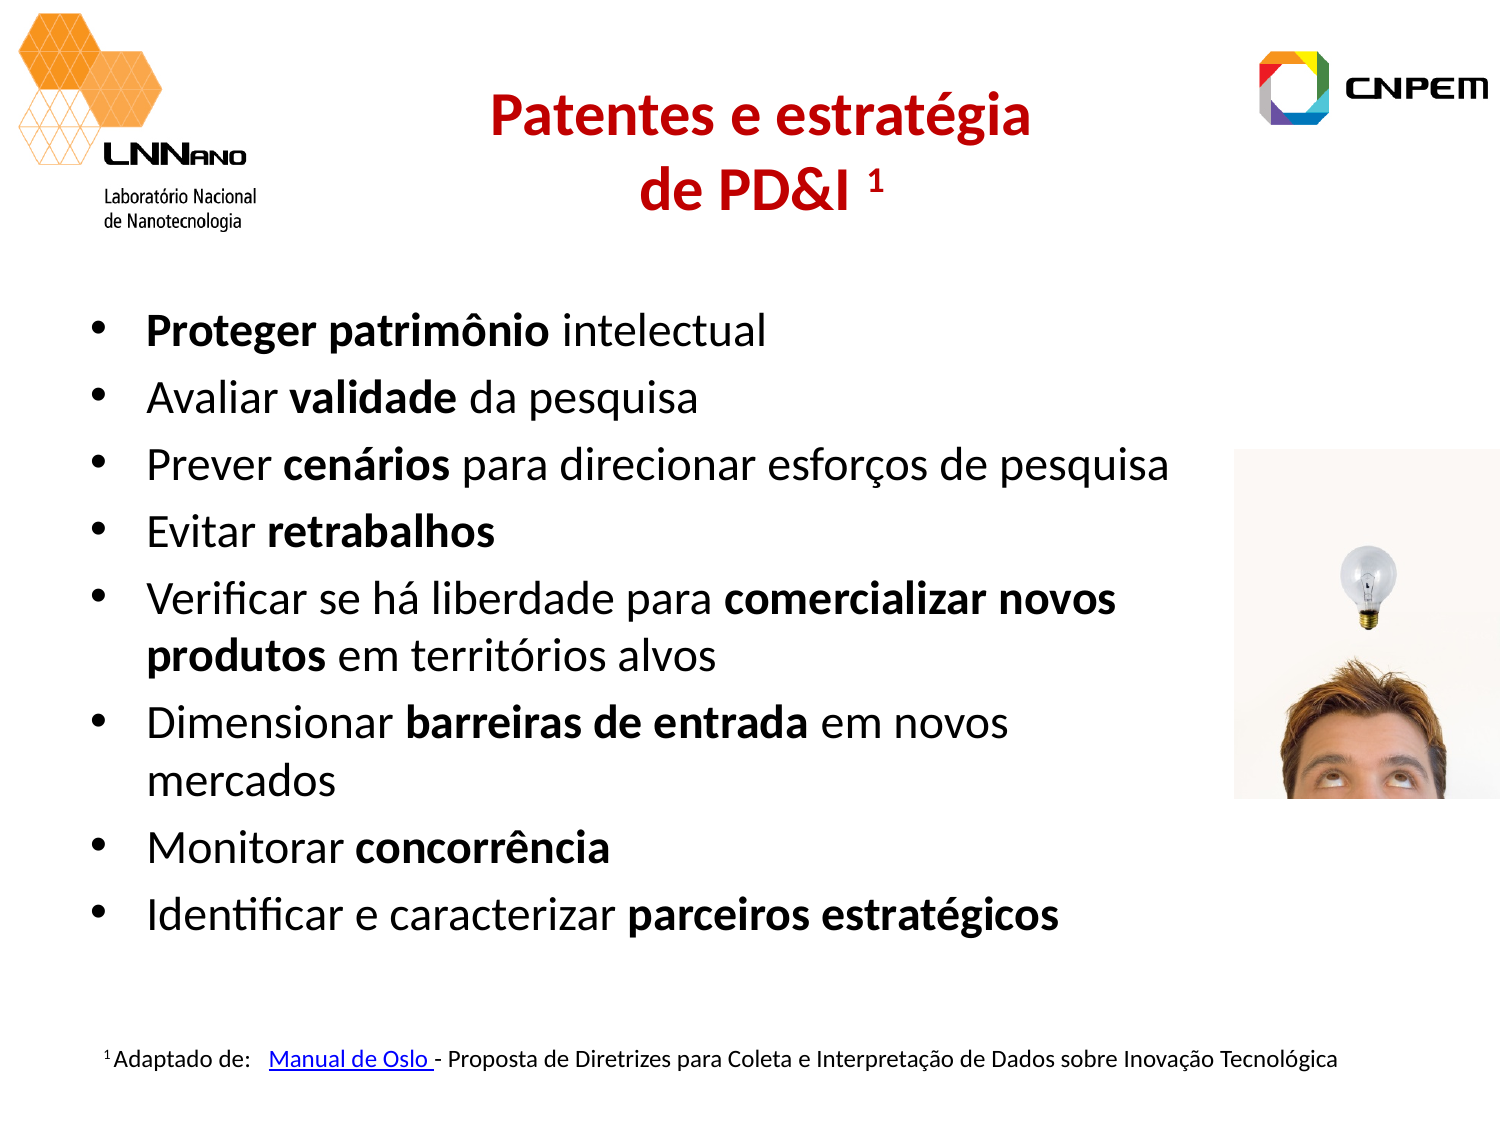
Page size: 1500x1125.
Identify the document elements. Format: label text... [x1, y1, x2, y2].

title Patentes e estratégia de PD&I 1 [466, 54, 1058, 243]
text_box 1 Adaptado de: Manual de Oslo - Proposta de Diretrizes para Coleta e Interpretação de Dados sobre Inovação Tecnológica [88, 1035, 1459, 1080]
picture [1234, 449, 1500, 799]
list Proteger patrimônio intelectual Avaliar validade da pesquisa Prever cenários para direcionar esforços de pesquisa Evitar retrabalhos Verificar se há liberdade para comercializar novos produtos em territórios alvos Dimensionar barreiras de entrada em novos mercados Monitorar concorrência Identificar e caracterizar parceiros estratégicos [75, 290, 1211, 975]
picture [0, 11, 1500, 232]
